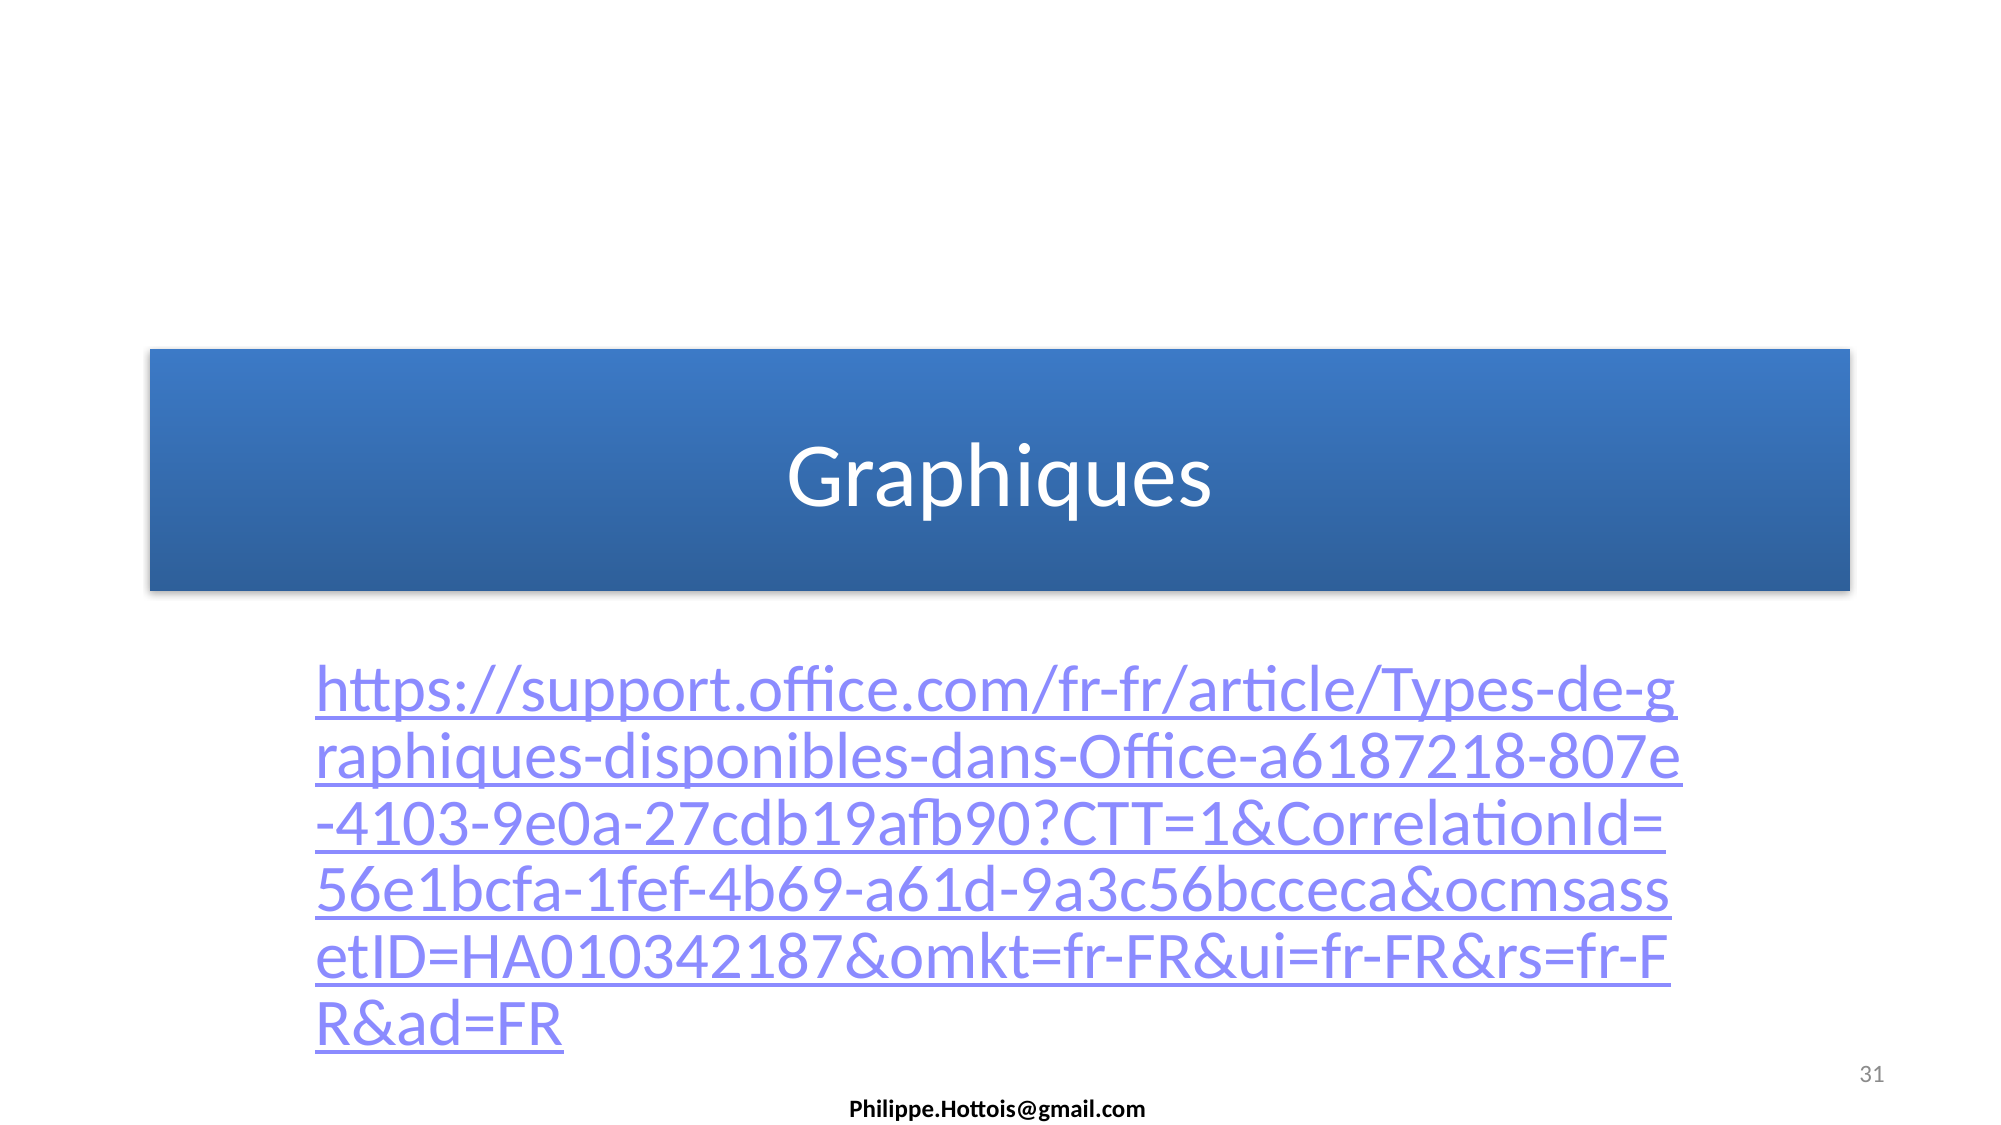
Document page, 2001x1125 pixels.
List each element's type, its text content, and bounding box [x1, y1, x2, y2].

subtitle https://support.office.com/fr-fr/article/Types-de-graphiques-disponibles-dans-Office-a6187218-807e-4103-9e0a-27cdb19afb90?CTT=1&CorrelationId=56e1bcfa-1fef-4b69-a61d-9a3c56bcceca&ocmsassetID=HA010342187&omkt=fr-FR&ui=fr-FR&rs=fr-FR&ad=FR [300, 637, 1700, 925]
slide_number 31 [1433, 1042, 1900, 1103]
title Graphiques [150, 349, 1850, 591]
